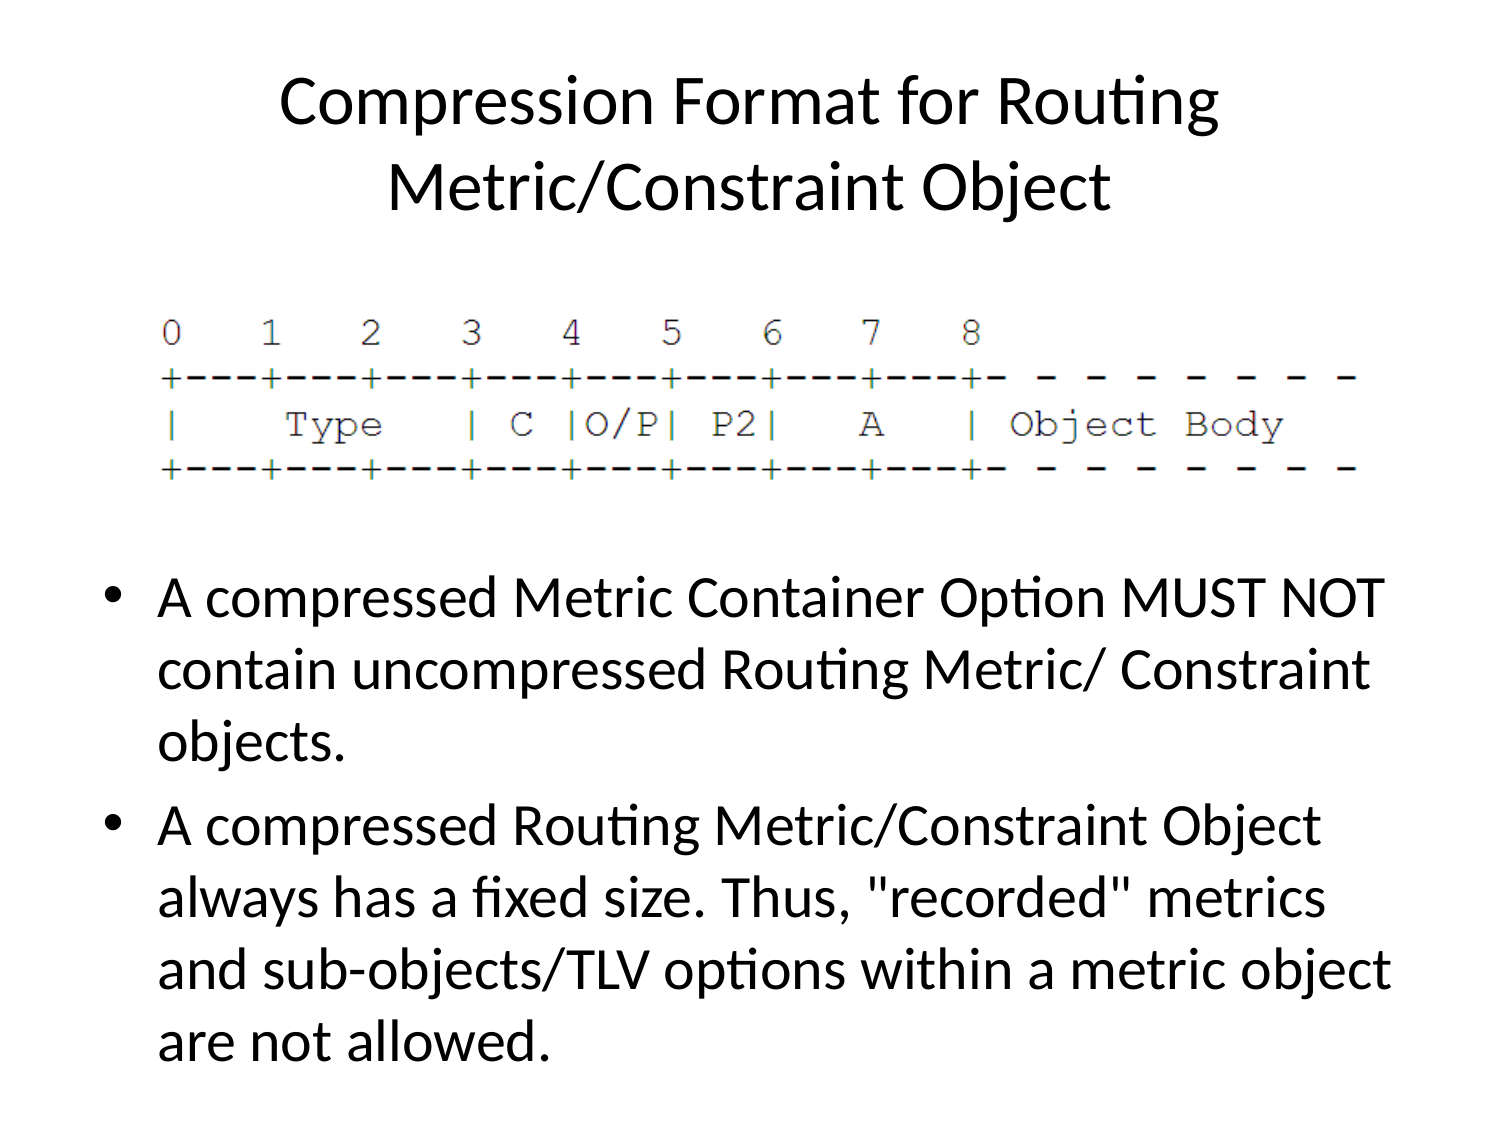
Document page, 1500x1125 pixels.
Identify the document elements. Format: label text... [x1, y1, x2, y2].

picture [124, 287, 1401, 538]
title Compression Format for Routing Metric/Constraint Object [75, 45, 1425, 233]
list A compressed Metric Container Option MUST NOT contain uncompressed Routing Metric/ Constraint objects. A compressed Routing Metric/Constraint Object always has a fixed size. Thus, "recorded" metrics and sub-objects/TLV options within a metric object are not allowed. [87, 549, 1438, 1088]
